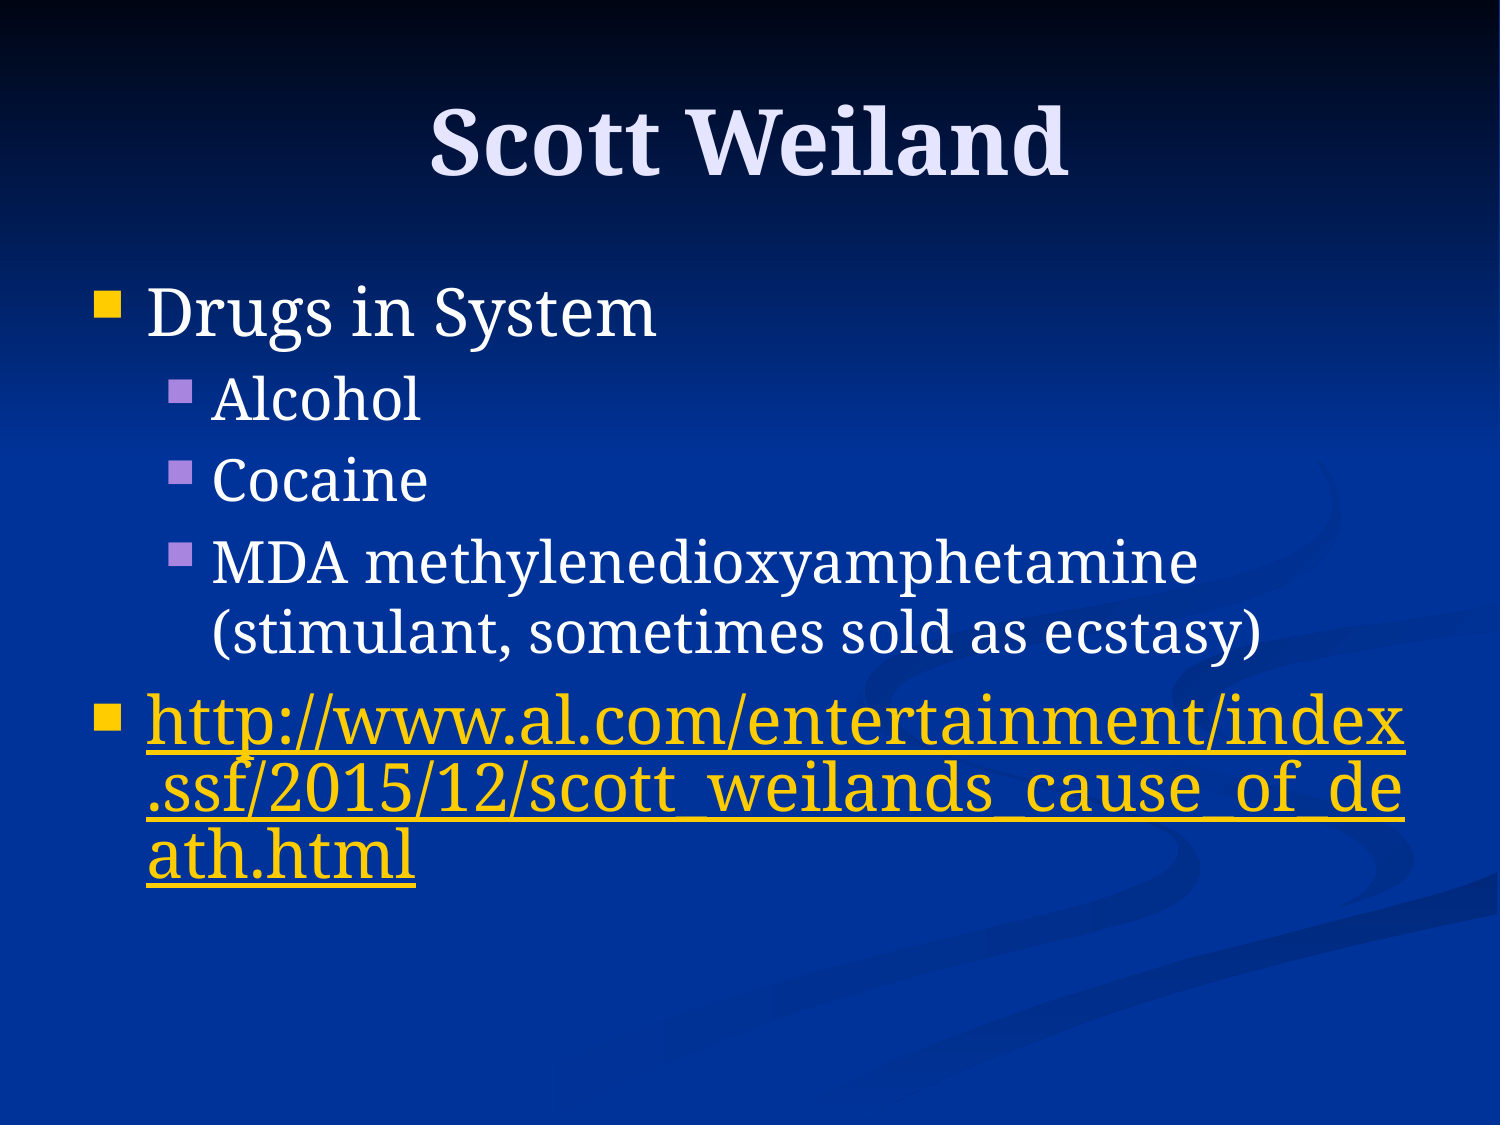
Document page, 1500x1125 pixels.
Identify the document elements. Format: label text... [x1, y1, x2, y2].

list Drugs in System Alcohol Cocaine MDA methylenedioxyamphetamine (stimulant, sometimes sold as ecstasy) http://www.al.com/entertainment/index.ssf/2015/12/scott_weilands_cause_of_death.html [74, 262, 1426, 1006]
title Scott Weiland [74, 44, 1426, 233]
